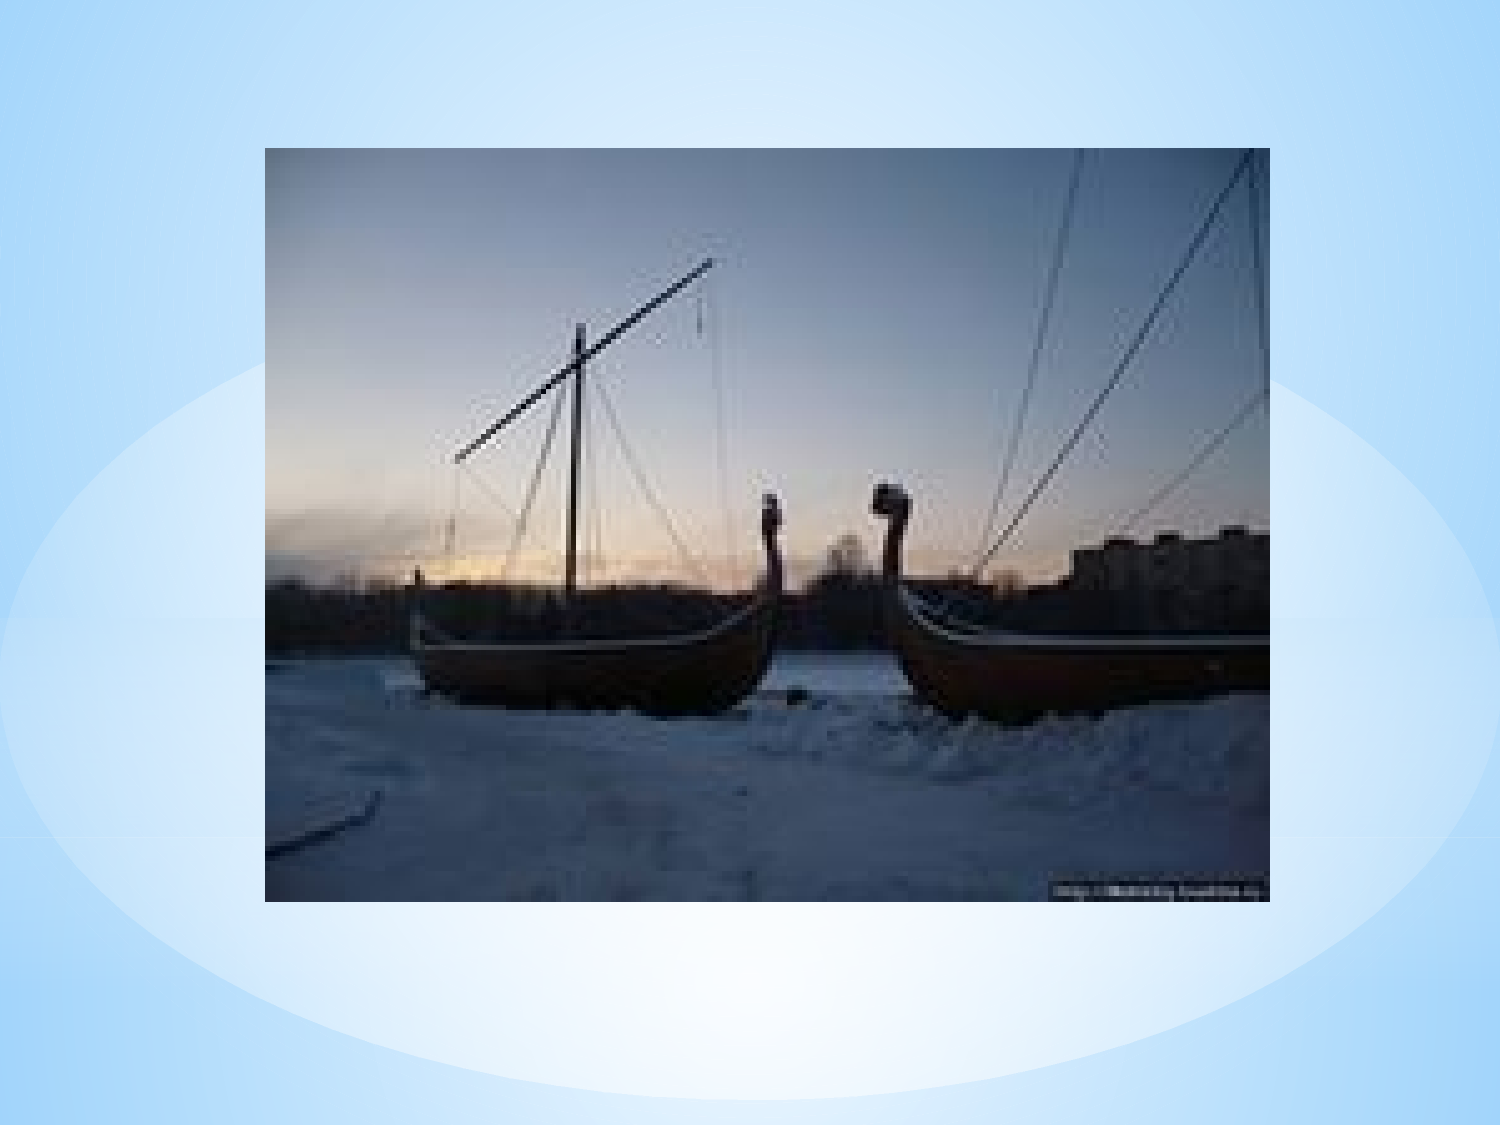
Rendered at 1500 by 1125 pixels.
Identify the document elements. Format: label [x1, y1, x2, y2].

picture [265, 148, 1270, 903]
